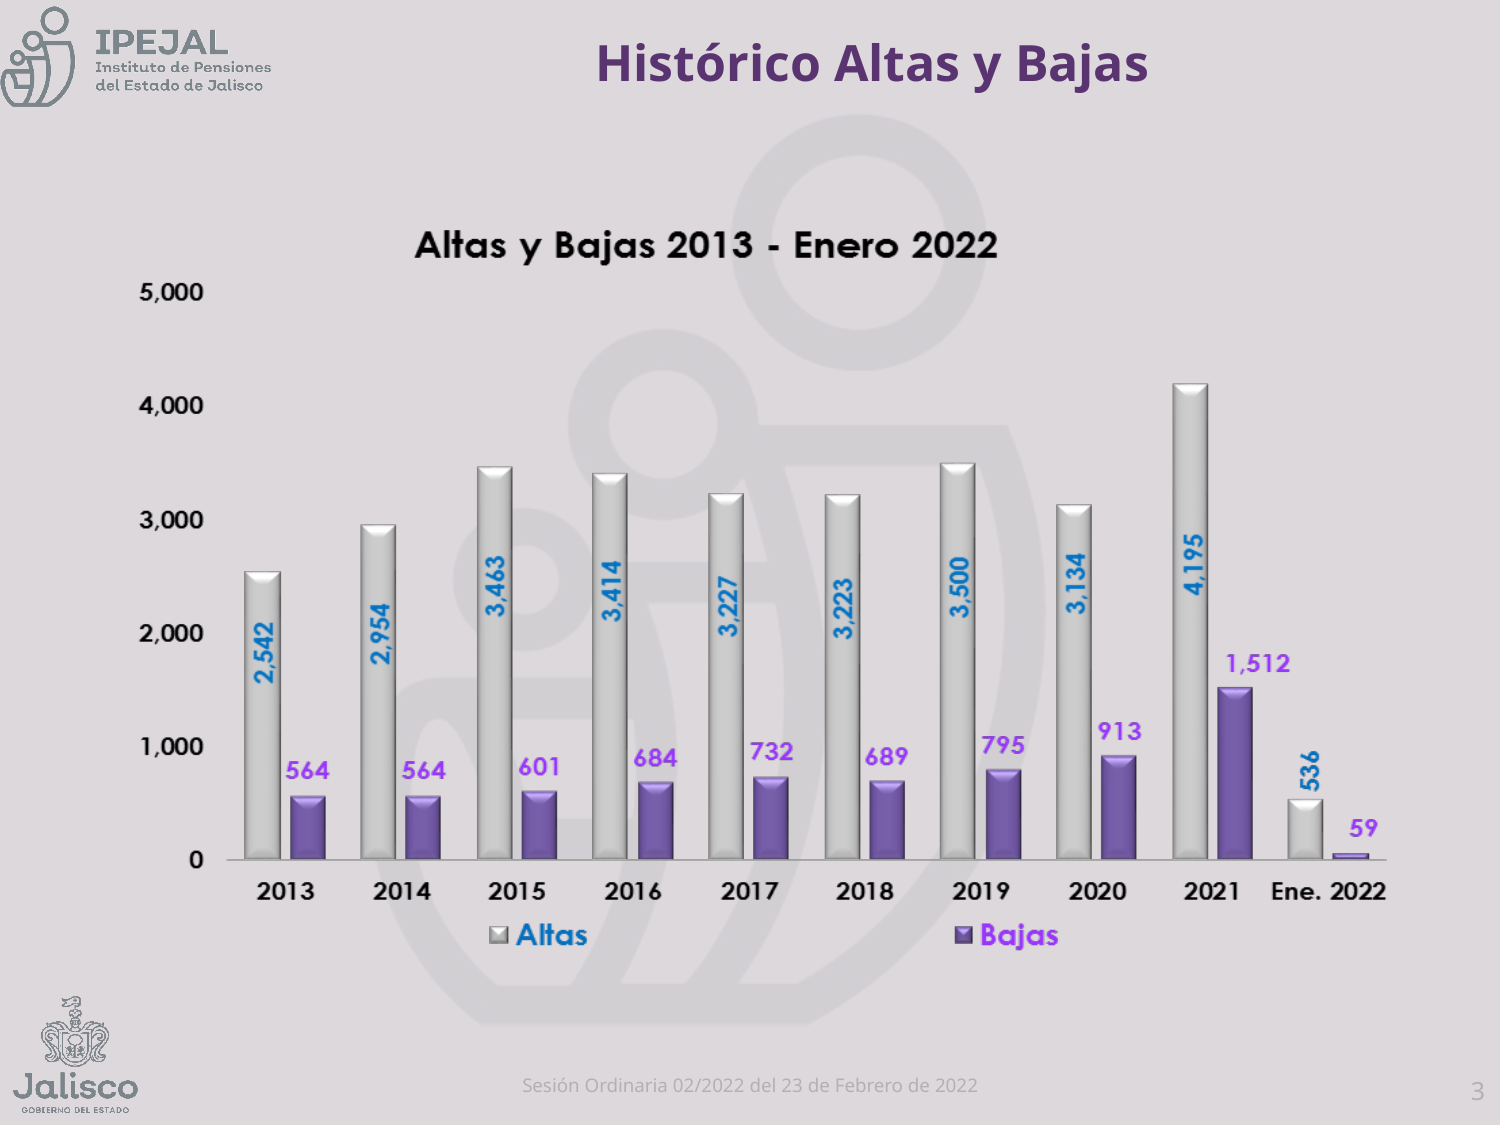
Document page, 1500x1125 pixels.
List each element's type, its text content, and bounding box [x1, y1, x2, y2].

footer Sesión Ordinaria 02/2022 del 23 de Febrero de 2022 [471, 1056, 1029, 1116]
title Histórico Altas y Bajas [262, 11, 1482, 112]
picture [0, 195, 1419, 1125]
picture [0, 6, 271, 107]
slide_number 3 [1149, 1062, 1500, 1122]
